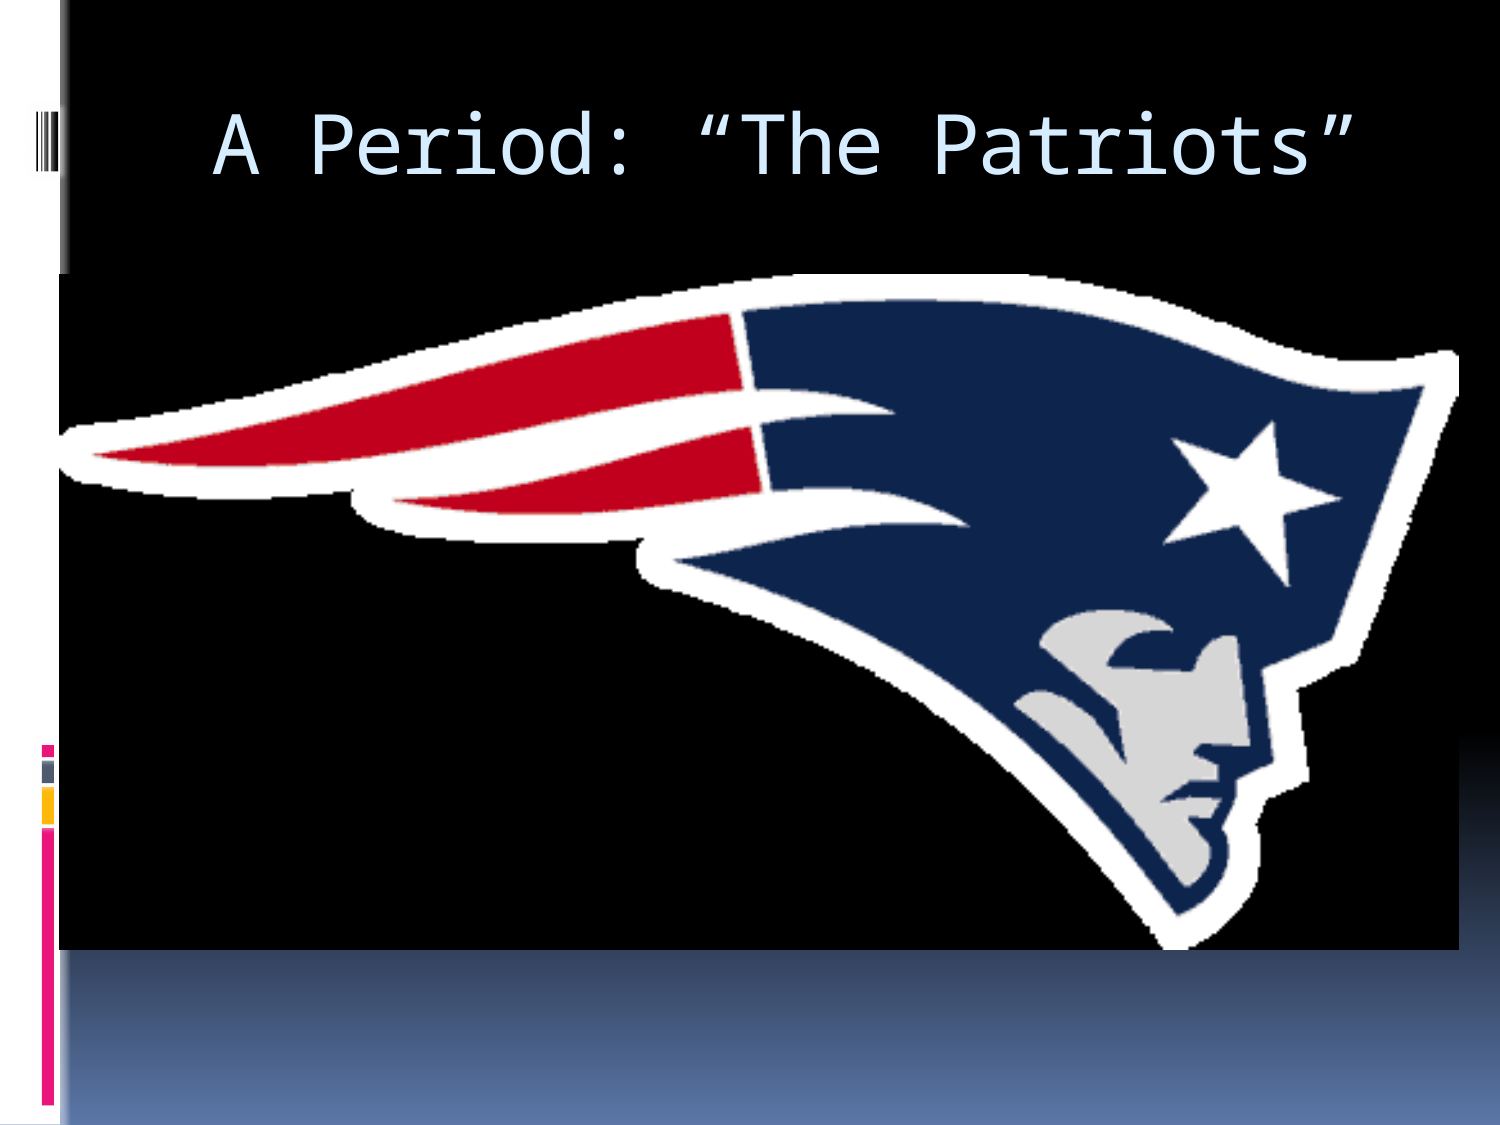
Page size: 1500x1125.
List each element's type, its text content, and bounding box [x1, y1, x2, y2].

picture [59, 274, 1459, 951]
title A Period: “The Patriots” [150, 83, 1425, 234]
